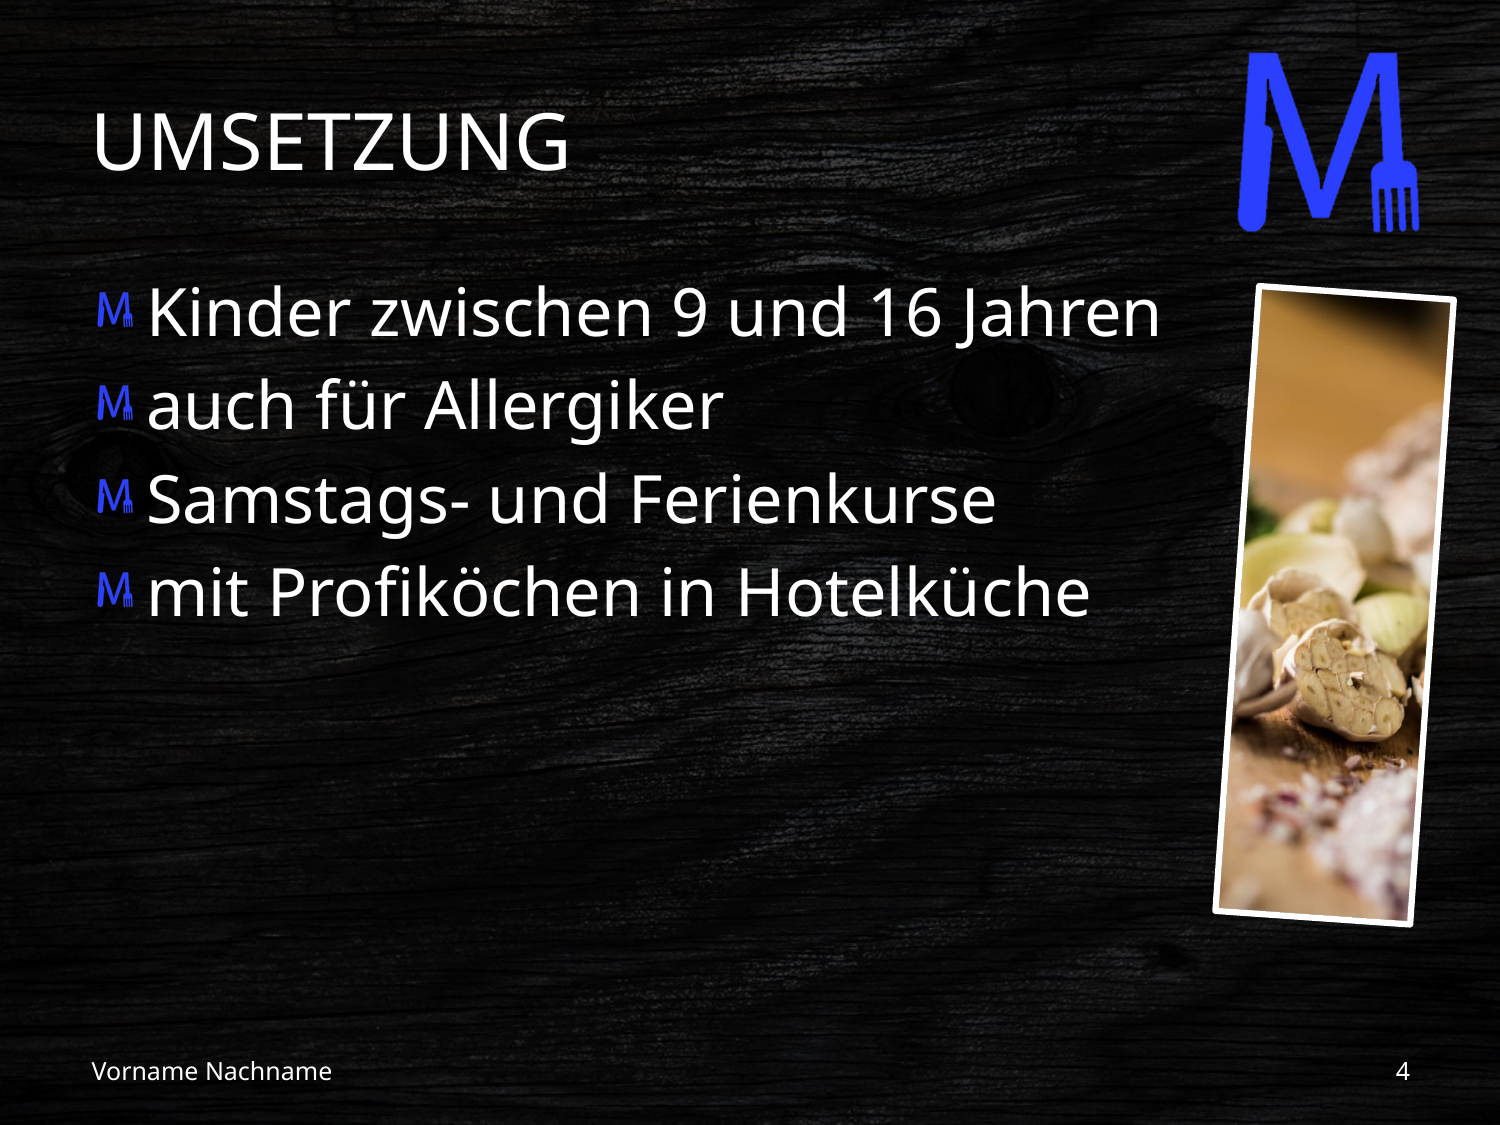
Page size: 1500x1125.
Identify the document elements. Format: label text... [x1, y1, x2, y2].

footer Vorname Nachname [76, 1042, 552, 1103]
picture [0, 0, 1500, 1125]
list Kinder zwischen 9 und 16 Jahren auch für Allergiker Samstags- und Ferienkurse mit Profiköchen in Hotelküche [75, 262, 1425, 1005]
title Umsetzung [75, 45, 1235, 233]
slide_number 4 [1074, 1042, 1425, 1103]
